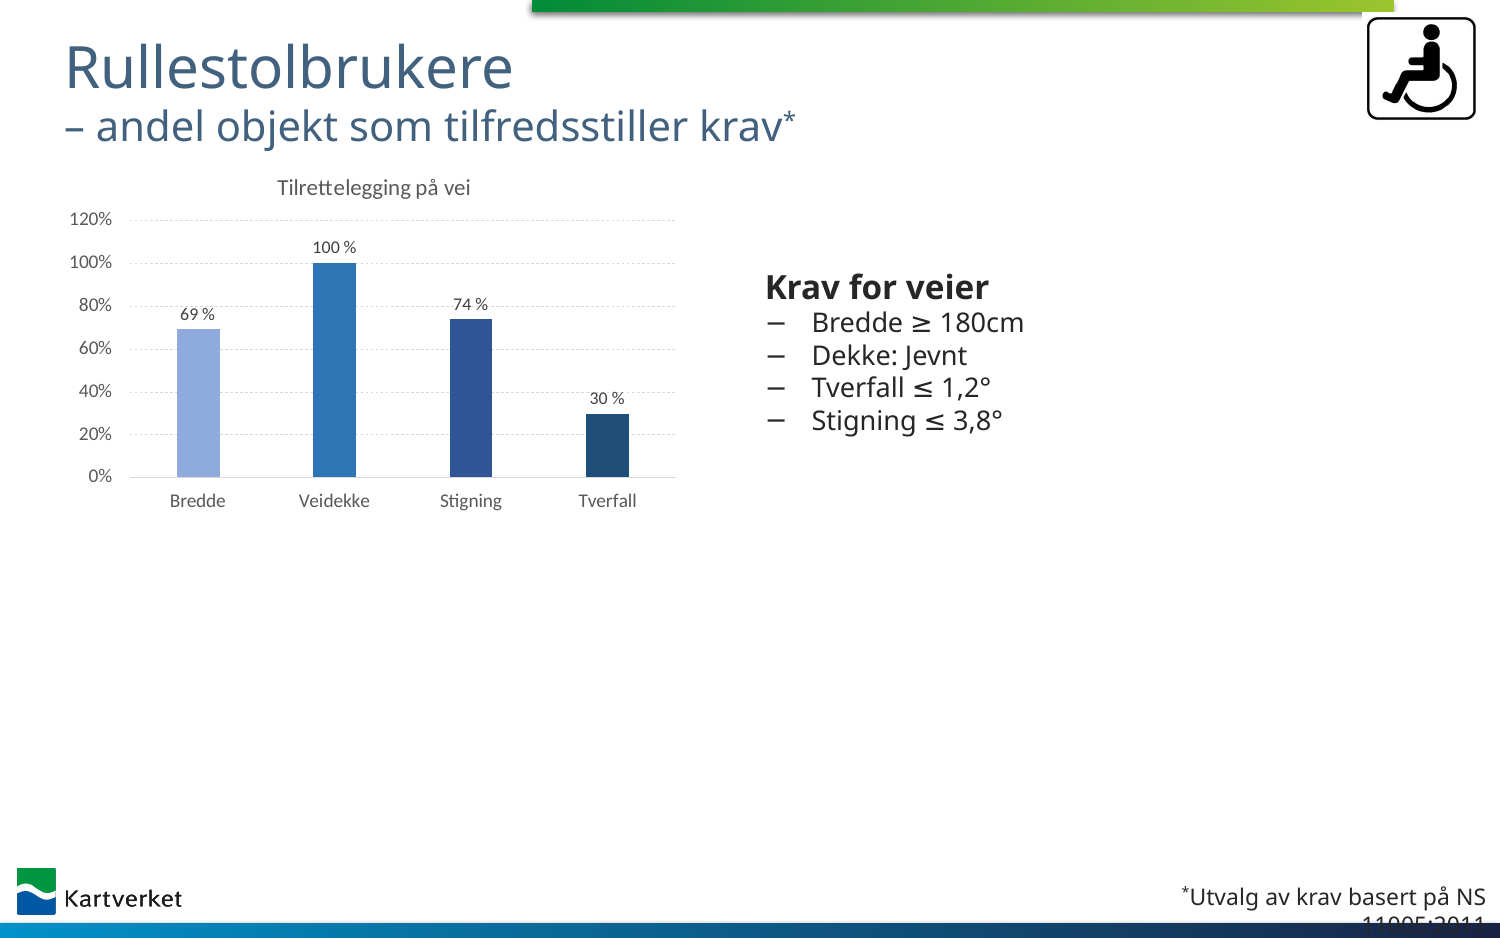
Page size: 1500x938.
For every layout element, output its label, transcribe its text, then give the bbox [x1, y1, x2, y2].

text_box Krav for veier Bredde ≥ 180cm Dekke: Jevnt Tverfall ≤ 1,2° Stigning ≤ 3,8° [750, 258, 1234, 444]
picture [62, 166, 687, 519]
text_box *Utvalg av krav basert på NS 11005:2011 [1068, 873, 1500, 938]
picture [1362, 12, 1481, 126]
text_box Rullestolbrukere – andel objekt som tilfredsstiller krav* [49, 25, 1431, 158]
